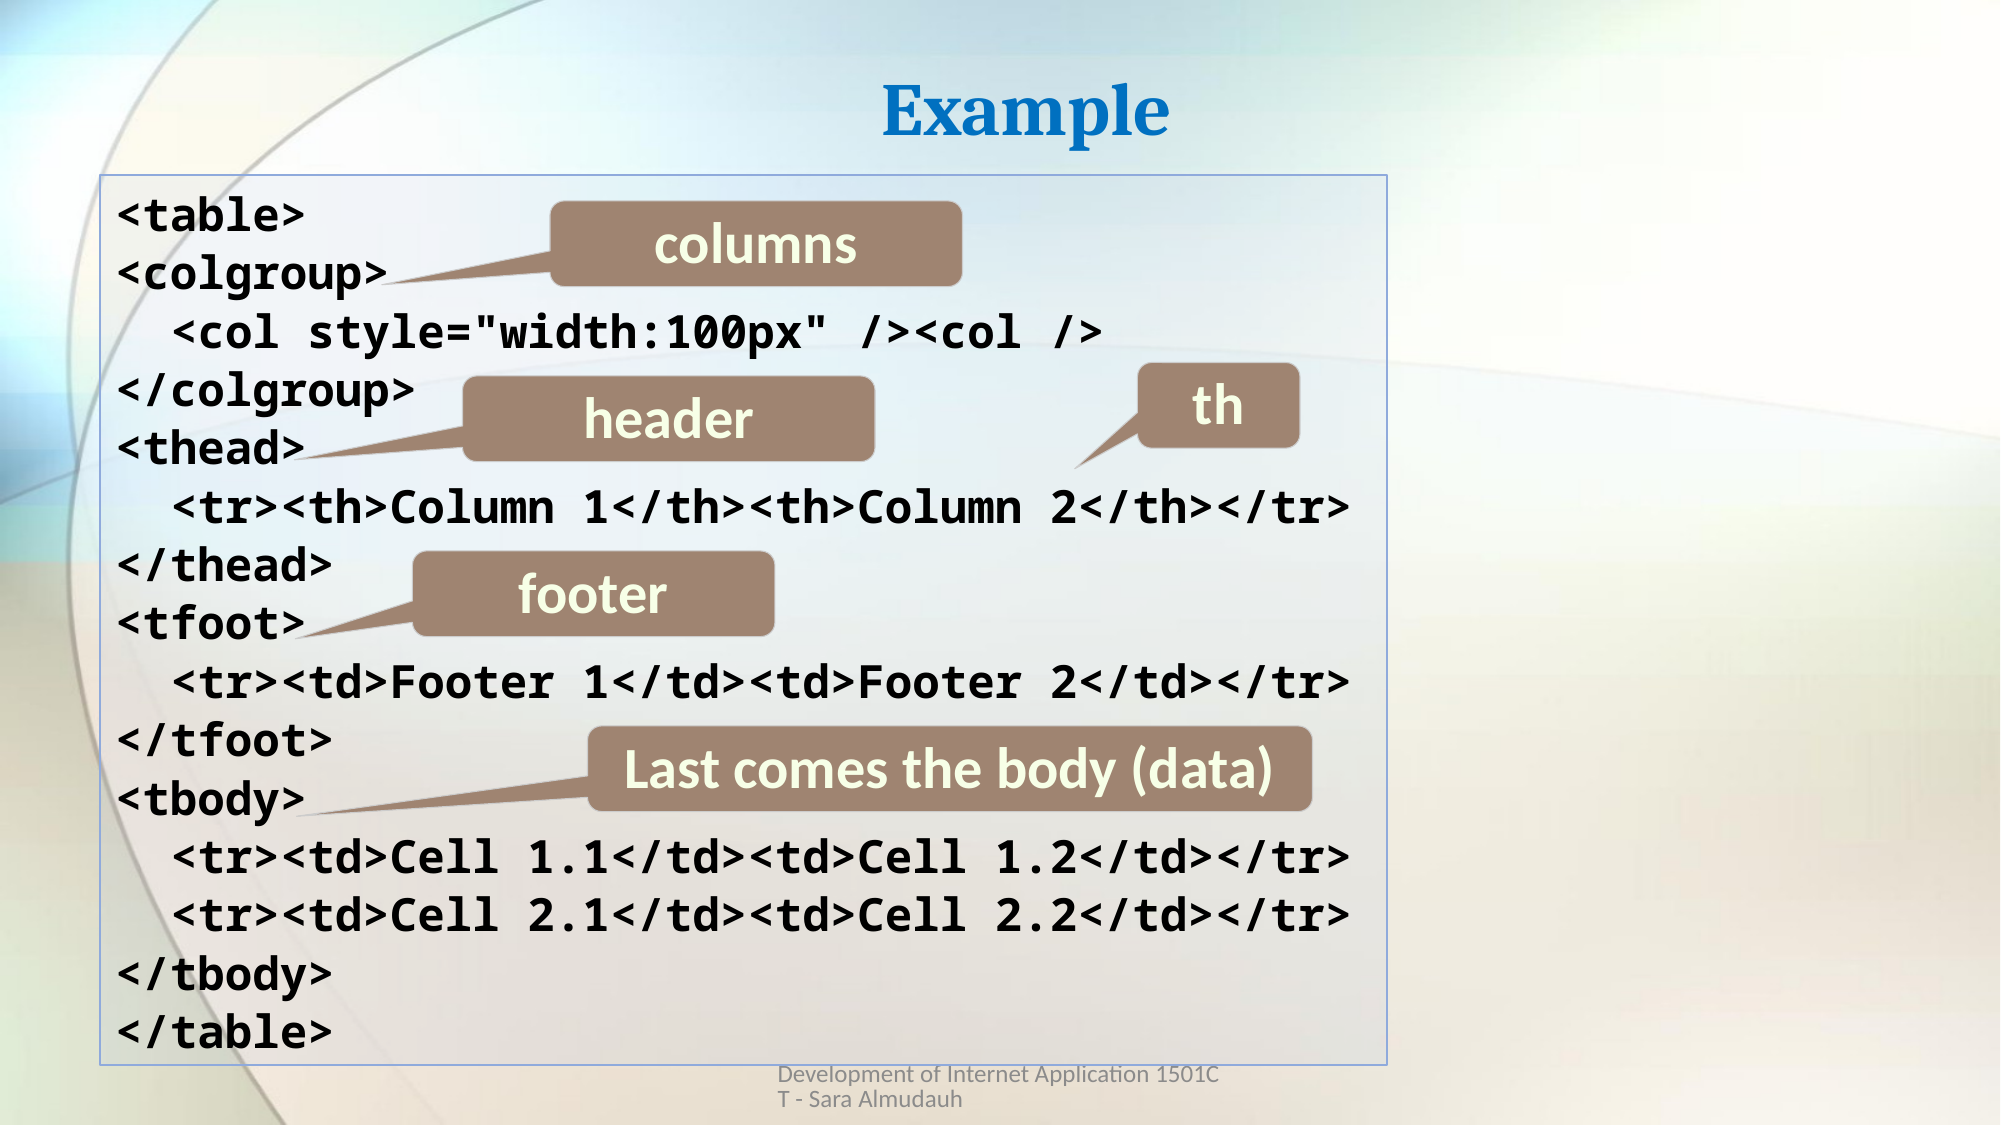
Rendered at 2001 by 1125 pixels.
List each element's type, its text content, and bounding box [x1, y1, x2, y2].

text_box th [1074, 362, 1300, 469]
title Example [286, 36, 1768, 174]
picture [0, 0, 2001, 1125]
text_box footer [295, 550, 775, 639]
footer Development of Internet Application 1501CT - Sara Almudauh [762, 1065, 1238, 1103]
text_box <table> <colgroup> <col style="width:100px" /><col /> </colgroup> <thead> <tr><th>Column 1</th><th>Column 2</th></tr> </thead> <tfoot> <tr><td>Footer 1</td><td>Footer 2</td></tr> </tfoot> <tbody> <tr><td>Cell 1.1</td><td>Cell 1.2</td></tr> <tr><td>Cell 2.1</td><td>Cell 2.2</td></tr> </tbody> </table> [100, 174, 1388, 1065]
text_box Last comes the body (data) [296, 725, 1313, 817]
text_box columns [381, 200, 963, 287]
text_box header [294, 375, 876, 462]
